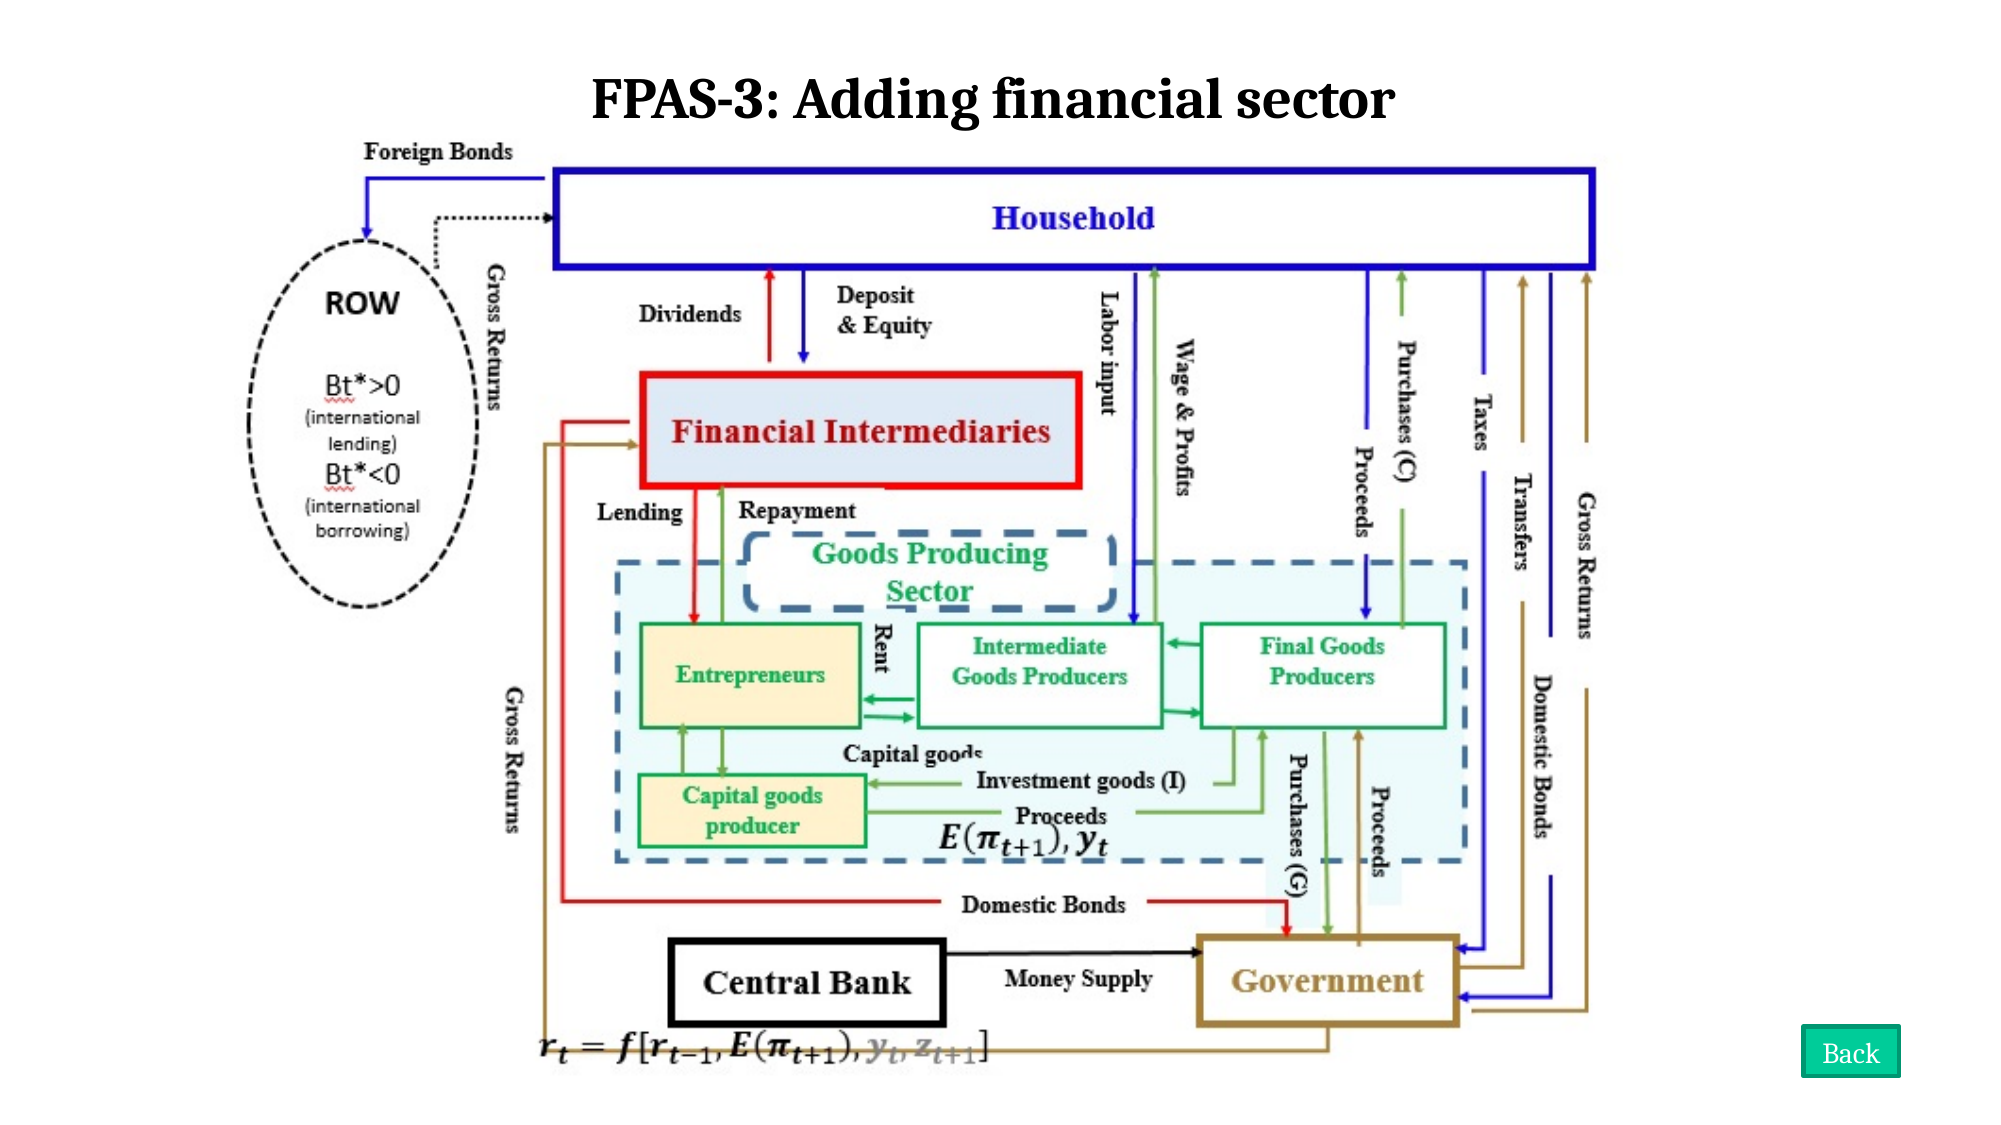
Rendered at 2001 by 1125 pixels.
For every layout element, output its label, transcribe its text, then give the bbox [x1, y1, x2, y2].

text_box FPAS-3: Adding financial sector [75, 52, 1913, 138]
picture [234, 124, 1738, 1086]
text_box Back [1803, 1026, 1900, 1077]
